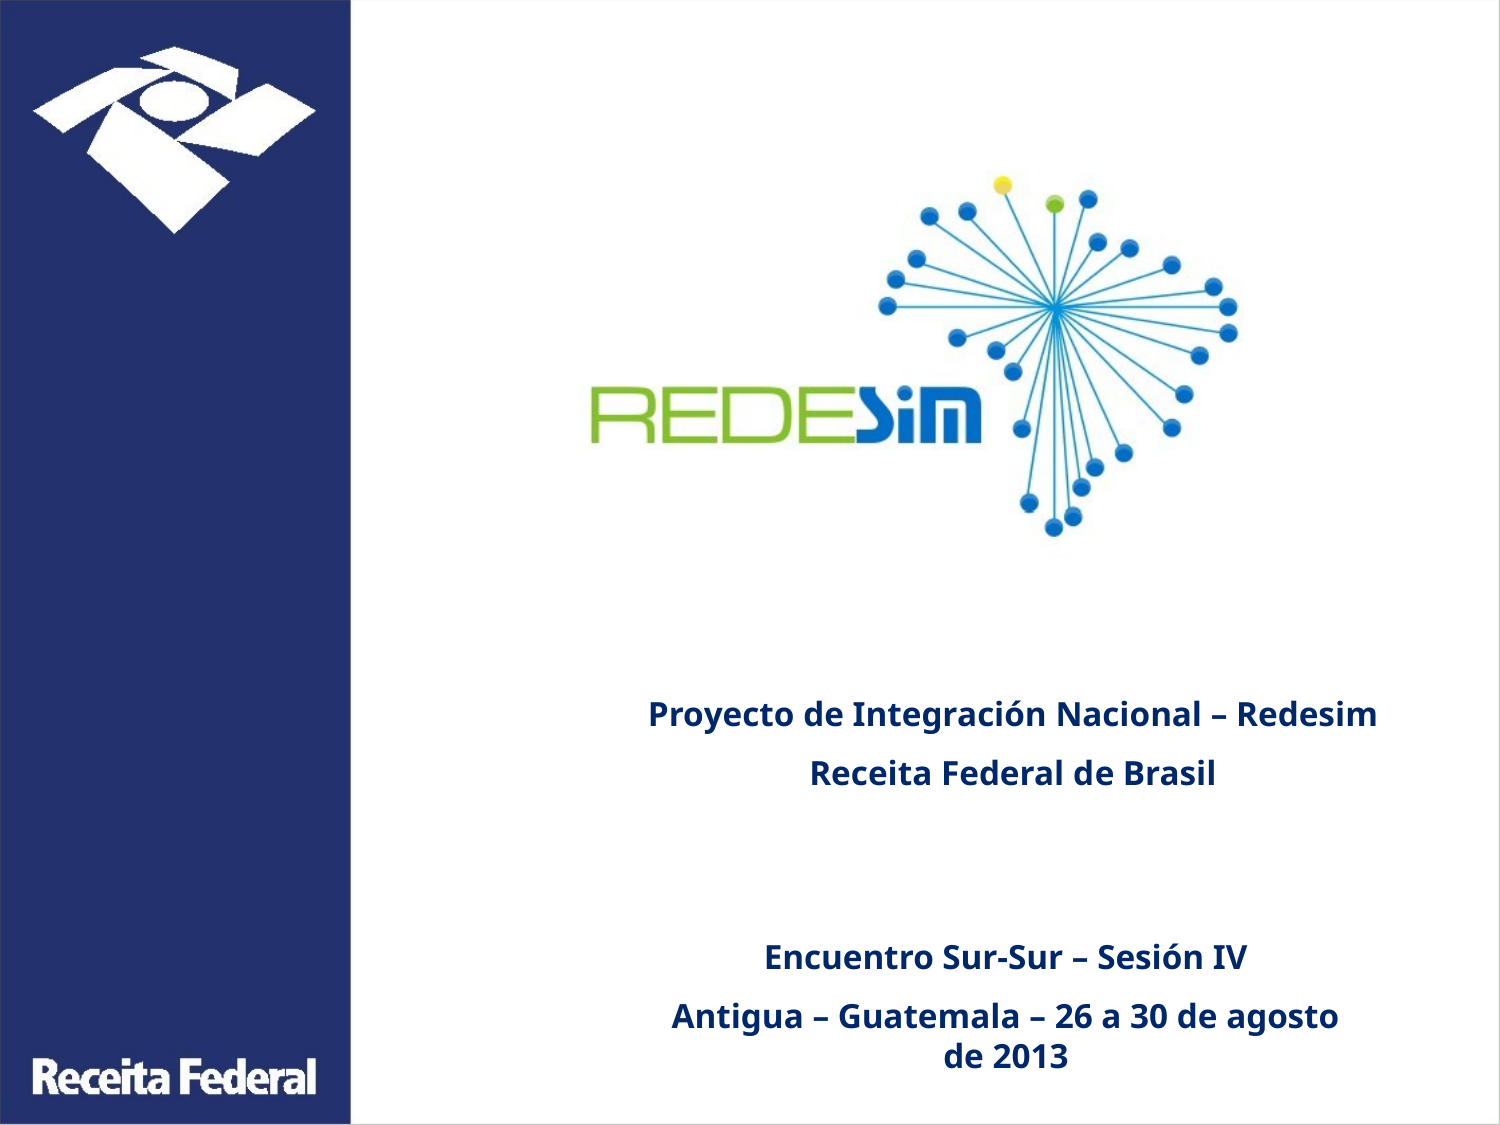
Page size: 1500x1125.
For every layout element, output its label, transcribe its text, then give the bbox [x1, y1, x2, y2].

text_box Encuentro Sur-Sur – Sesión IV Antigua – Guatemala – 26 a 30 de agosto de 2013 [504, 939, 1346, 1038]
text_box [0, 0, 1500, 1125]
text_box Proyecto de Integración Nacional – Redesim Receita Federal de Brasil [563, 696, 1463, 795]
text_box [494, 65, 1320, 605]
